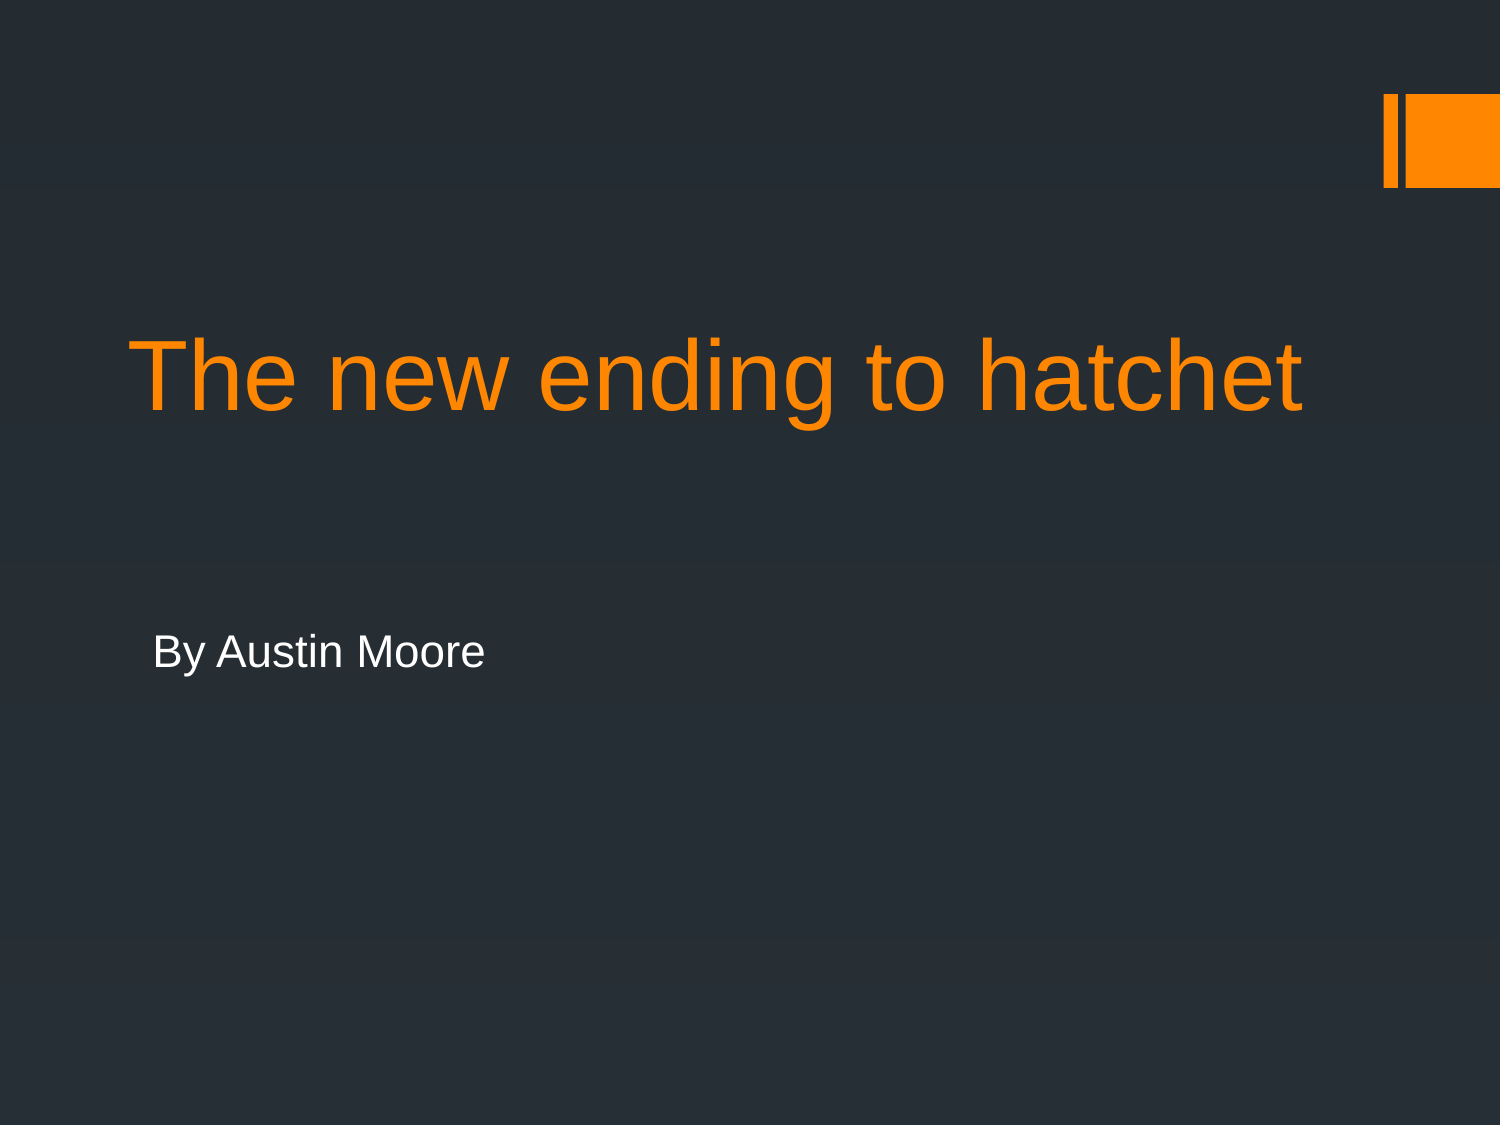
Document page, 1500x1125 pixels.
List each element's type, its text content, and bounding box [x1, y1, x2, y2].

subtitle By Austin Moore [137, 549, 1275, 925]
title The new ending to hatchet [112, 200, 1388, 438]
